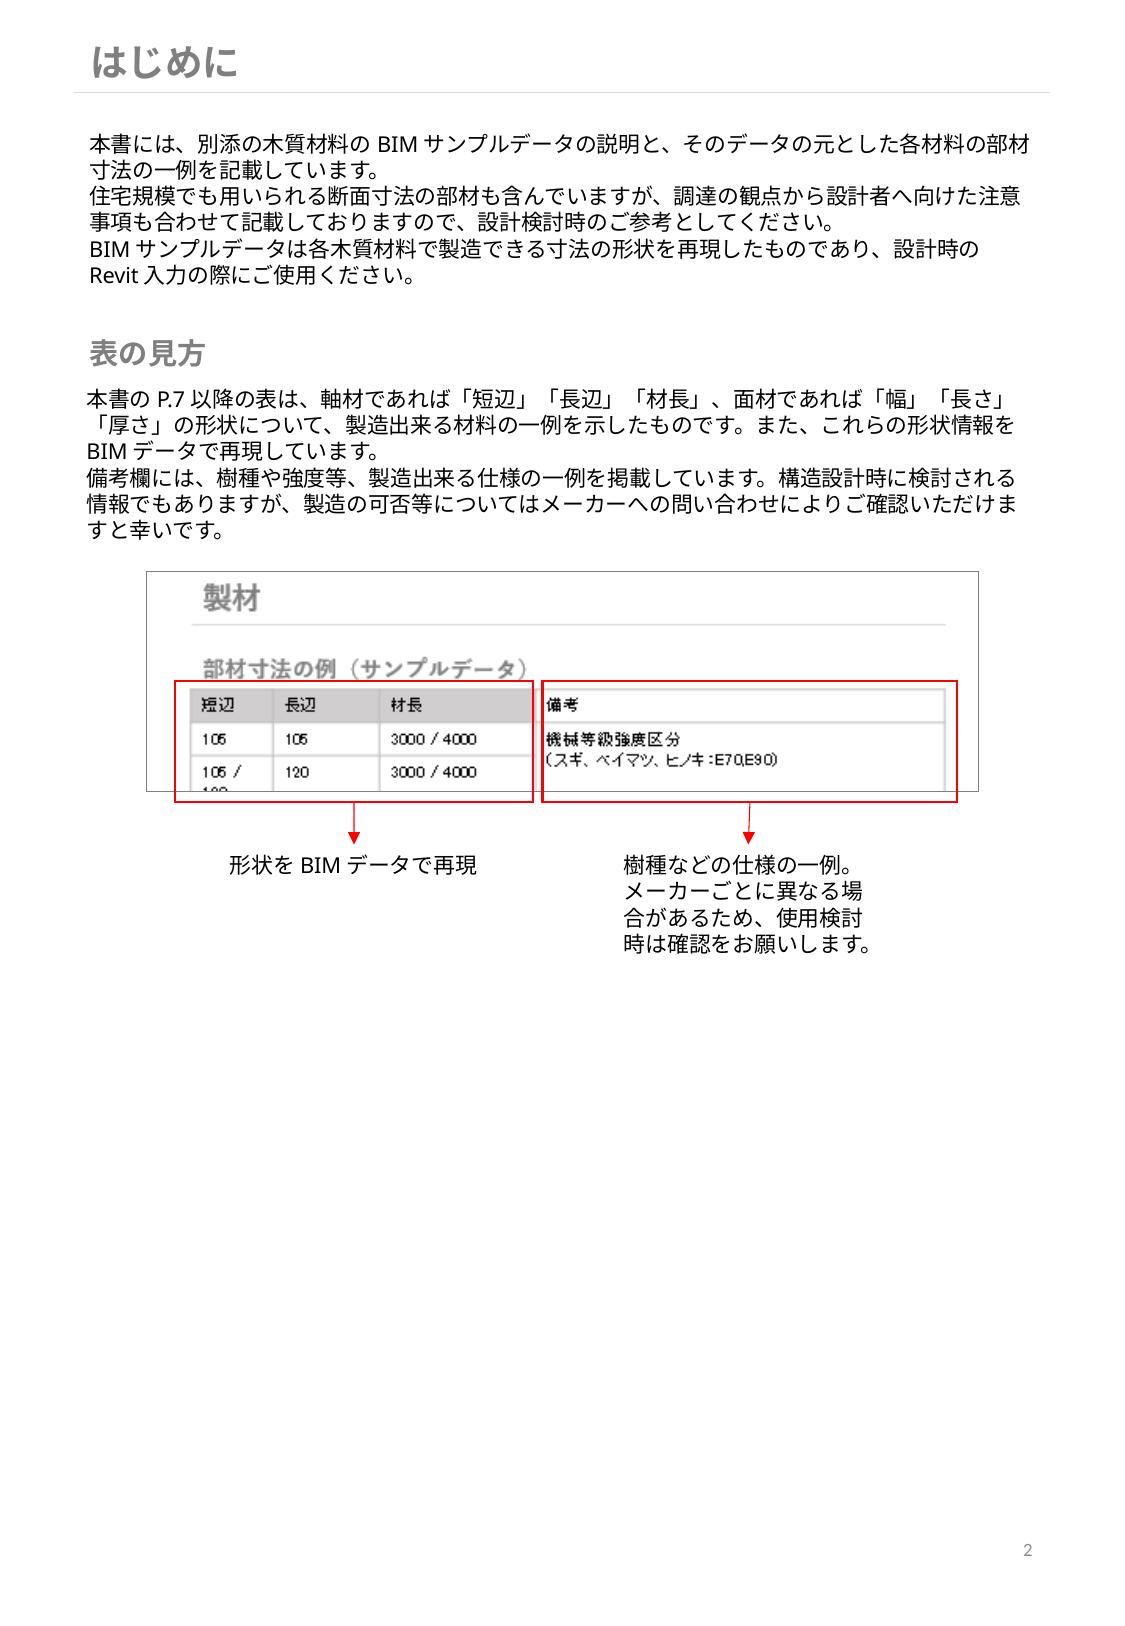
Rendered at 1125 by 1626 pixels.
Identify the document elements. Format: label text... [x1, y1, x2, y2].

text_box [174, 792, 534, 803]
text_box [541, 792, 958, 803]
picture [146, 571, 979, 792]
slide_number 2 [794, 1506, 1048, 1593]
text_box 樹種などの仕様の一例。 メーカーごとに異なる場合があるため、使用検討時は確認をお願いします。 [609, 844, 888, 964]
text_box はじめに [75, 31, 256, 92]
text_box 形状をBIMデータで再現 [214, 844, 494, 886]
text_box 本書のP.7以降の表は、軸材であれば「短辺」「長辺」「材長」、面材であれば「幅」「長さ」「厚さ」の形状について、製造出来る材料の一例を示したものです。また、これらの形状情報をBIMデータで再現しています。 備考欄には、樹種や強度等、製造出来る仕様の一例を掲載しています。構造設計時に検討される情報でもありますが、製造の可否等についてはメーカーへの問い合わせによりご確認いただけますと幸いです。 [71, 378, 1048, 577]
text_box 表の見方 [75, 327, 222, 378]
text_box 本書には、別添の木質材料のBIMサンプルデータの説明と、そのデータの元とした各材料の部材寸法の一例を記載しています。 住宅規模でも用いられる断面寸法の部材も含んでいますが、調達の観点から設計者へ向けた注意事項も合わせて記載しておりますので、設計検討時のご参考としてください。 BIMサンプルデータは各木質材料で製造できる寸法の形状を再現したものであり、設計時のRevit入力の際にご使用ください。 [74, 123, 1051, 296]
